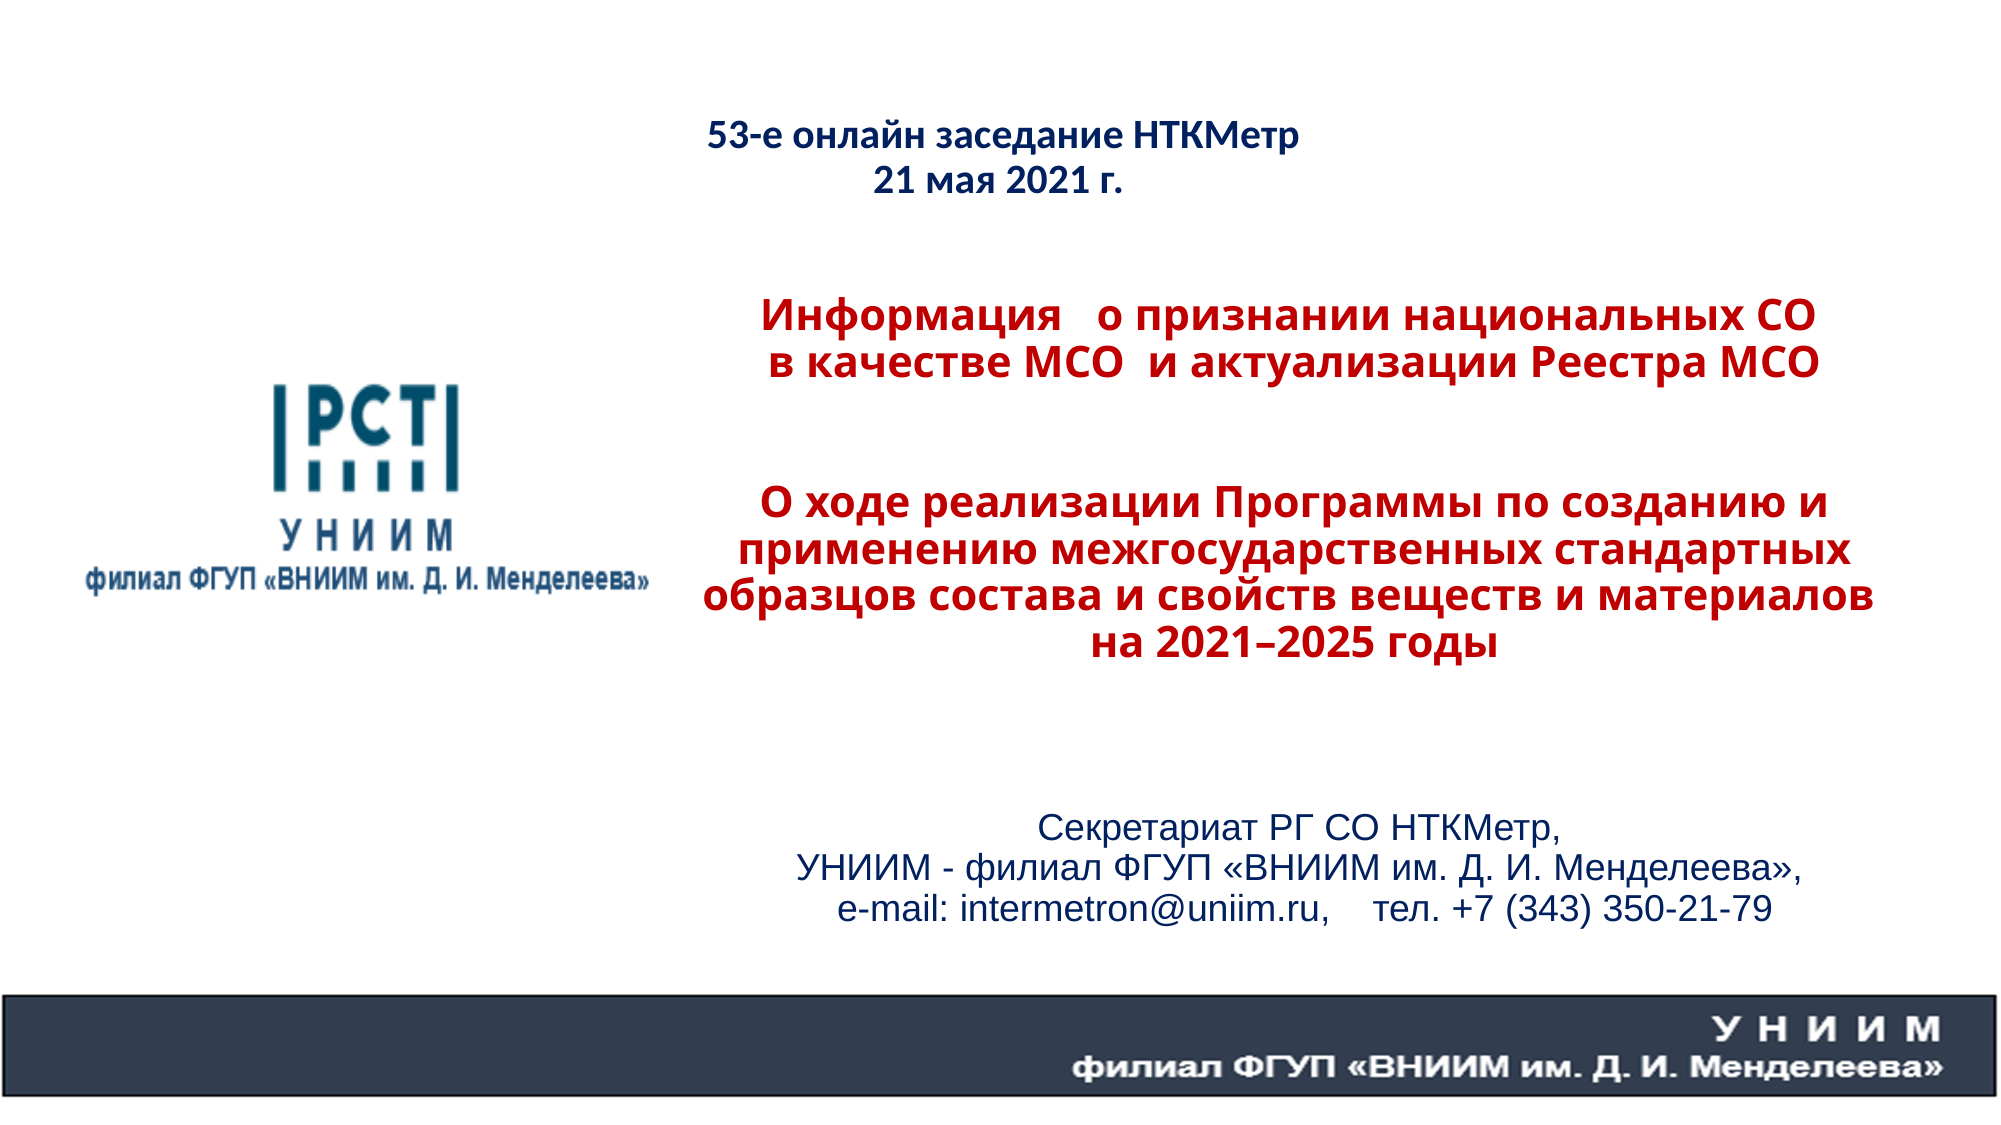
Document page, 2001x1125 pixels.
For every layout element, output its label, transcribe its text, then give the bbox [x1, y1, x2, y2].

title 53-е онлайн заседание НТКМетр 21 мая 2021 г. [61, 7, 1946, 211]
picture [58, 360, 680, 622]
text_box Секретариат РГ СО НТКМетр, УНИИМ - филиал ФГУП «ВНИИМ им. Д. И. Менделеева», e-mail: intermetron@uniim.ru, тел. +7 (343) 350-21-79 [676, 800, 1934, 941]
text_box Информация о признании национальных СО в качестве МСО и актуализации Реестра МСО О ходе реализации Программы по созданию и применению межгосударственных стандартных образцов состава и свойств веществ и материалов на 2021–2025 годы [679, 277, 1910, 782]
picture [0, 993, 2000, 1111]
